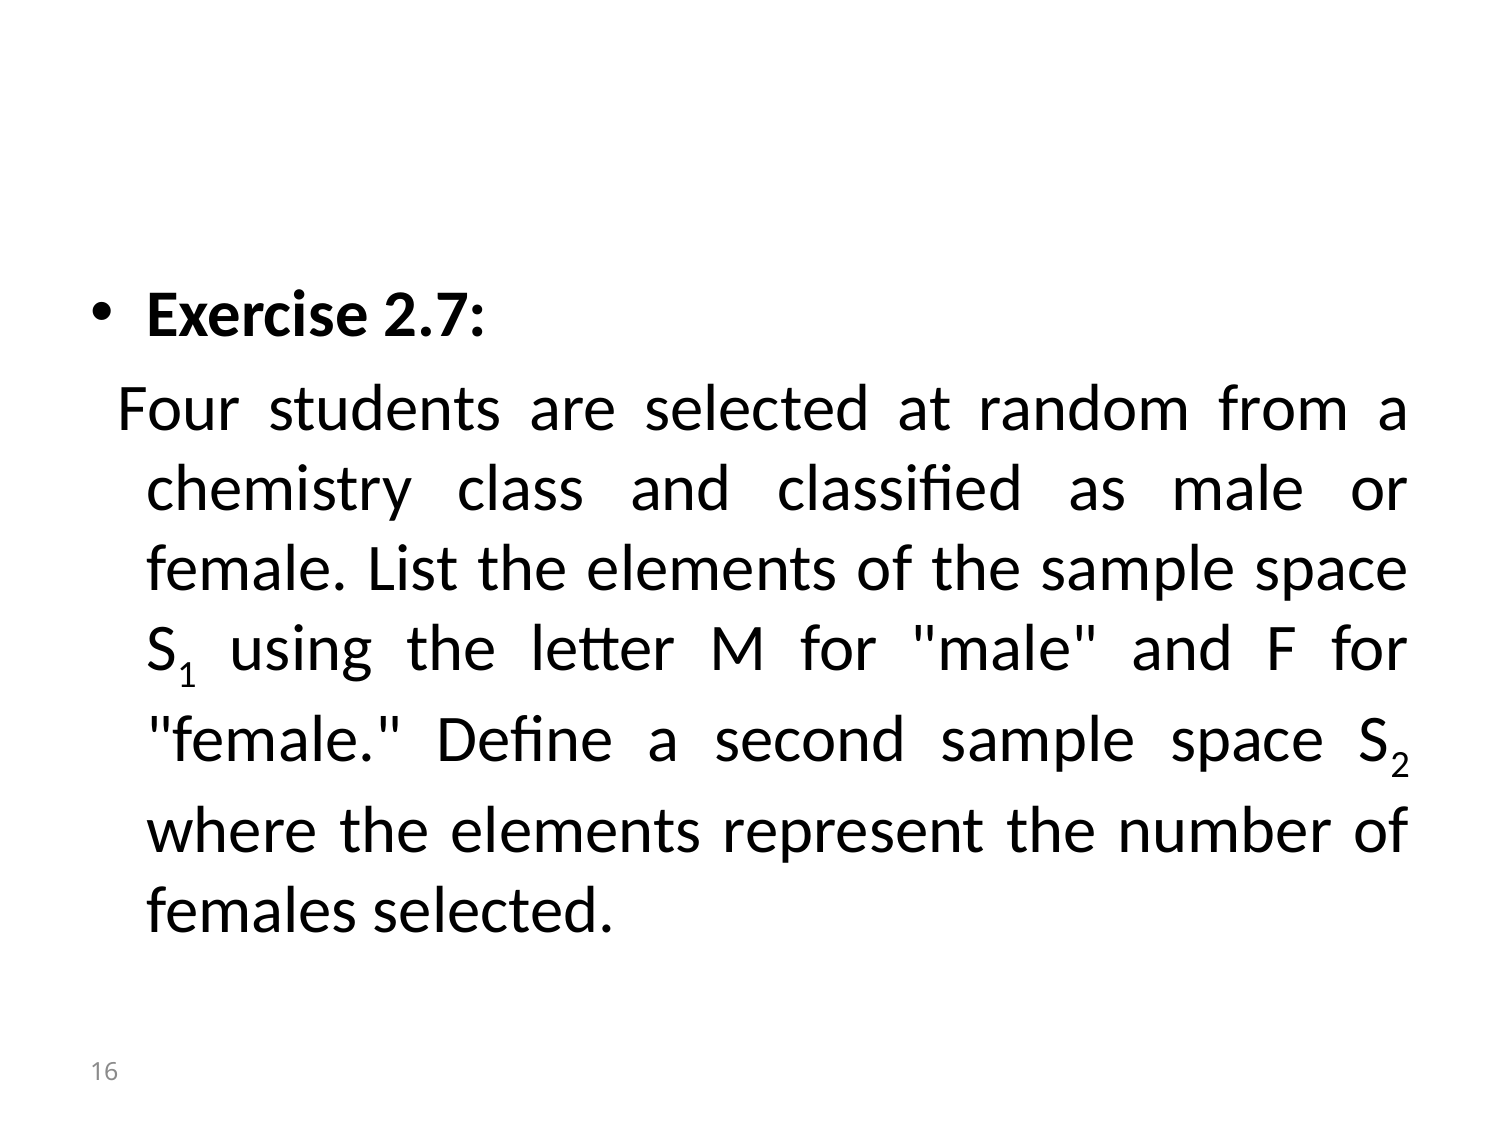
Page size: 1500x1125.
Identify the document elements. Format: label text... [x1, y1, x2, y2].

slide_number 16 [75, 1042, 425, 1103]
list Exercise 2.7: Four students are selected at random from a chemistry class and classified as male or female. List the elements of the sample space S1 using the letter M for "male" and F for "female." Define a second sample space S2 where the elements represent the number of females selected. [75, 262, 1425, 1005]
